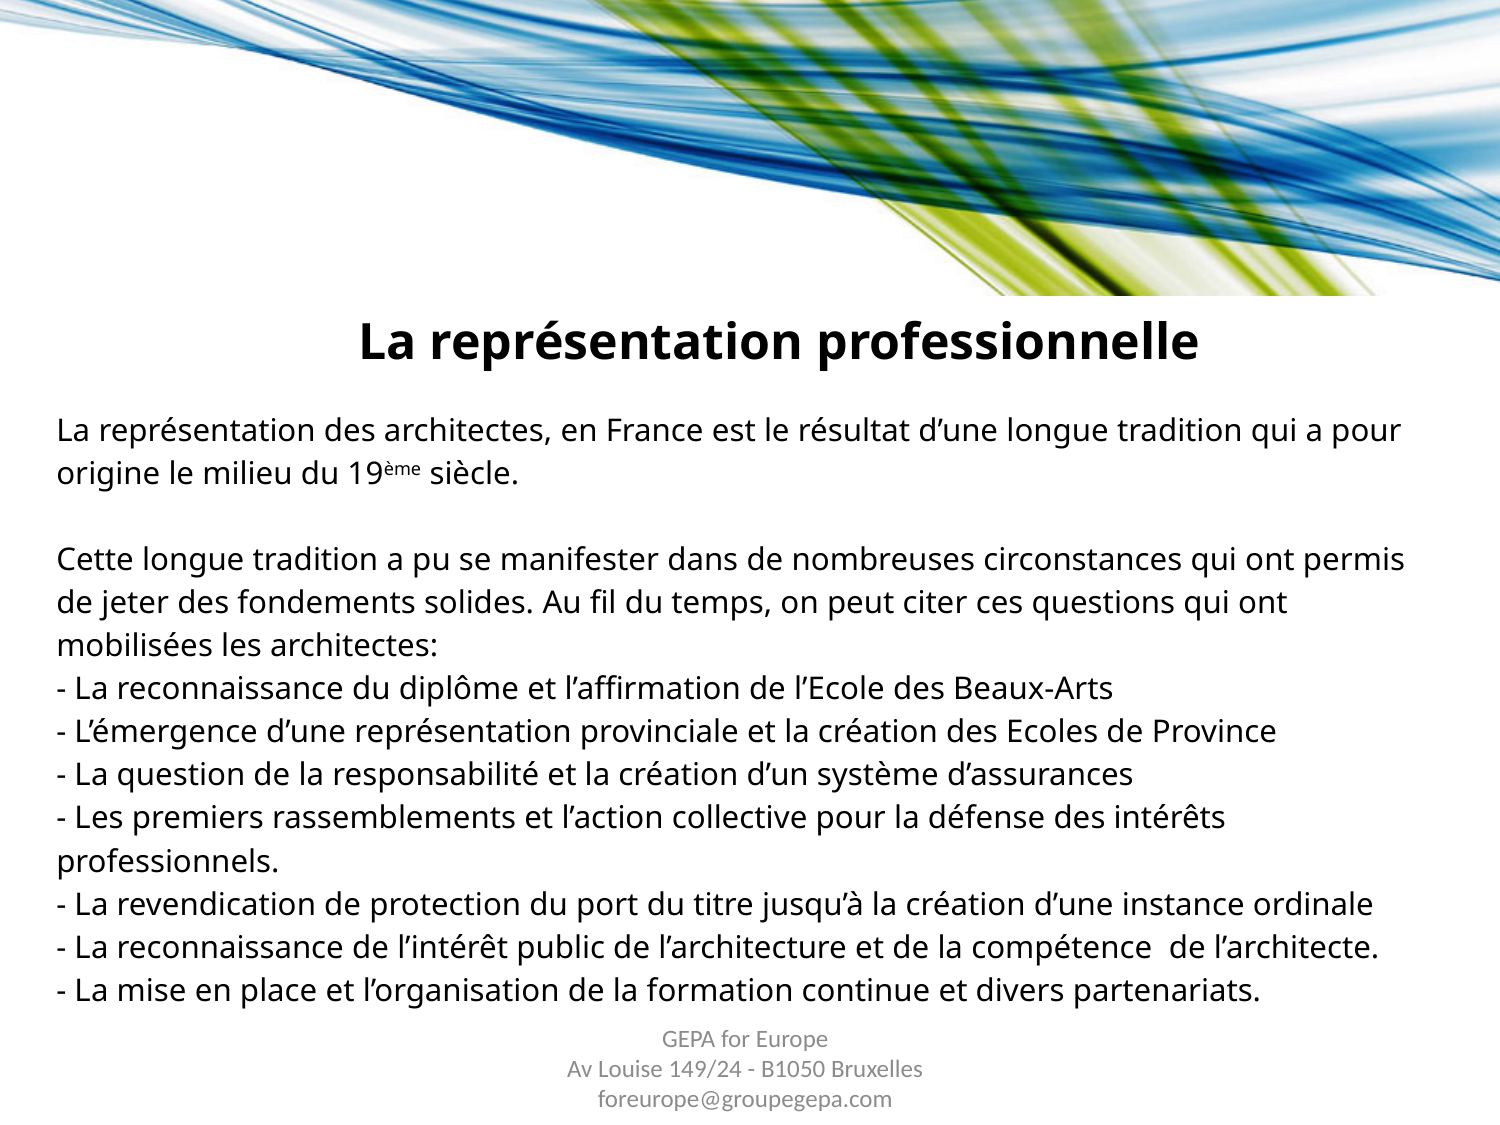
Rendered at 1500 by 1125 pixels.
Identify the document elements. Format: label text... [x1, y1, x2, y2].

picture [0, 0, 1500, 296]
list La représentation professionnelle [159, 304, 1400, 384]
title La représentation des architectes, en France est le résultat d’une longue tradition qui a pour origine le milieu du 19ème siècle. Cette longue tradition a pu se manifester dans de nombreuses circonstances qui ont permis de jeter des fondements solides. Au fil du temps, on peut citer ces questions qui ont mobilisées les architectes: - La reconnaissance du diplôme et l’affirmation de l’Ecole des Beaux-Arts - L’émergence d’une représentation provinciale et la création des Ecoles de Province - La question de la responsabilité et la création d’un système d’assurances - Les premiers rassemblements et l’action collective pour la défense des intérêts professionnels. - La revendication de protection du port du titre jusqu’à la création d’une instance ordinale - La reconnaissance de l’intérêt public de l’architecture et de la compétence de l’architecte. - La mise en place et l’organisation de la formation continue et divers partenariats. [41, 397, 1459, 1018]
footer GEPA for Europe Av Louise 149/24 - B1050 Bruxelles foreurope@groupegepa.com [509, 1011, 982, 1124]
